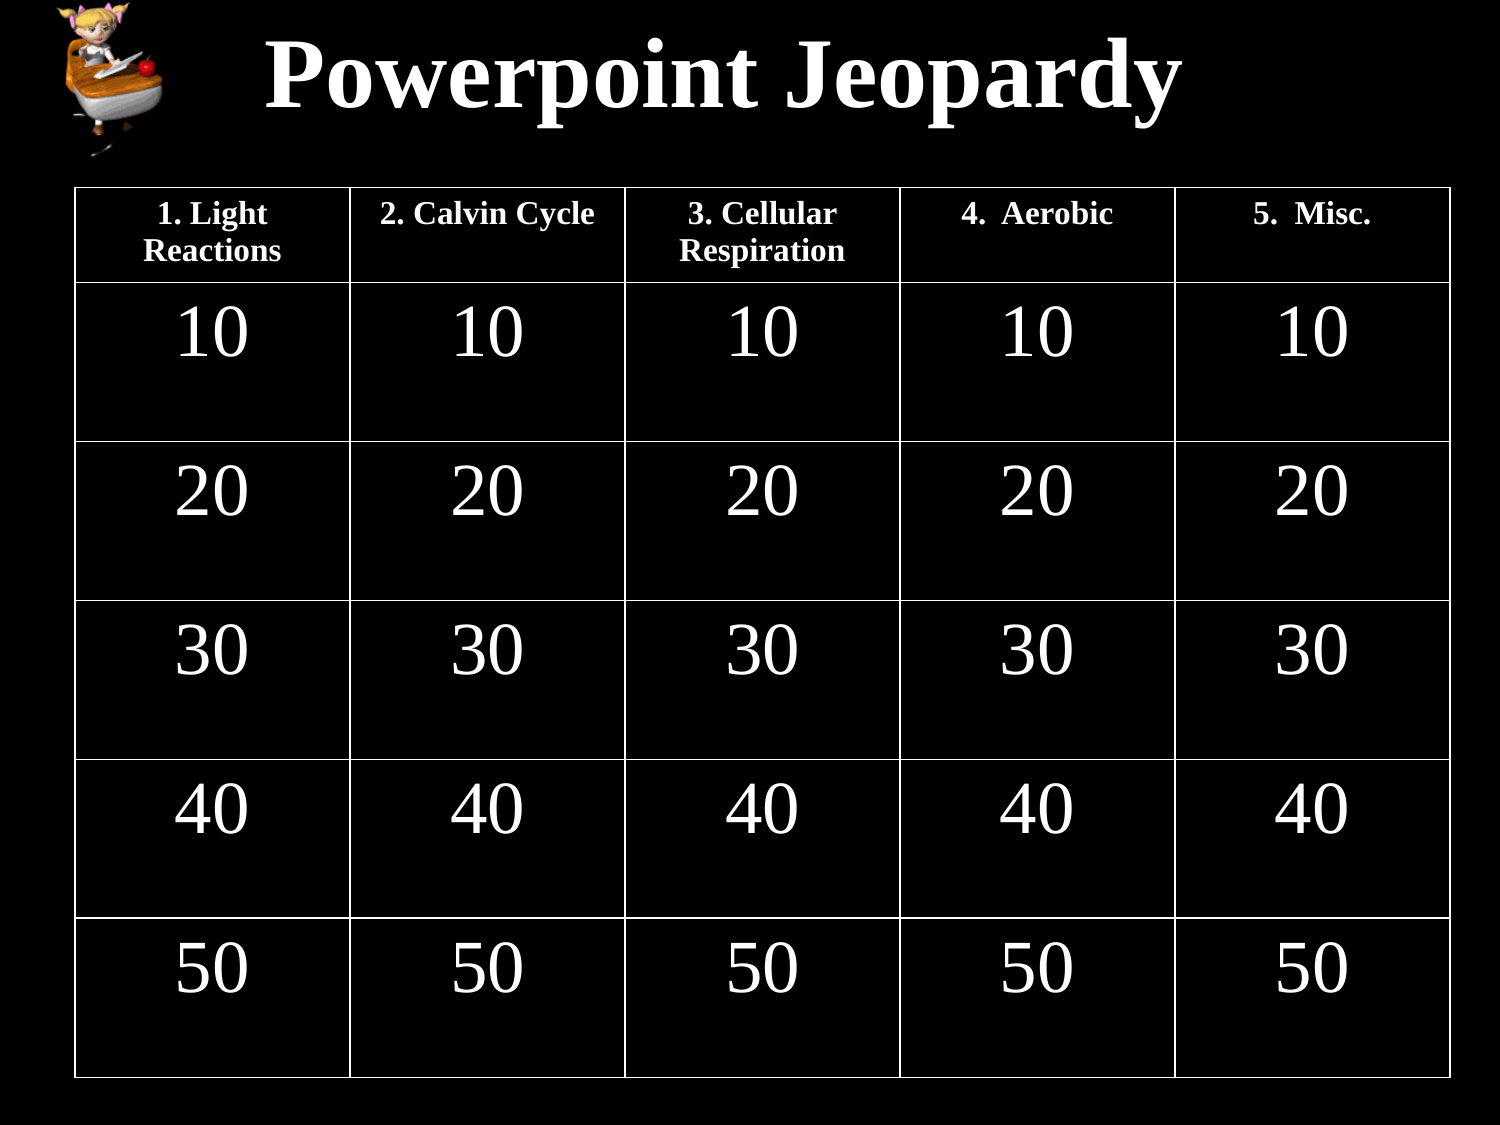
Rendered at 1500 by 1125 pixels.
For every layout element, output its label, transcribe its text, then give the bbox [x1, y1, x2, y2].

table_cell 20 [1176, 442, 1449, 600]
table_cell 10 [626, 283, 899, 441]
table_cell 50 [1176, 919, 1449, 1077]
table_cell 20 [351, 442, 624, 600]
table_cell 40 [901, 760, 1174, 917]
table_header 4. Aerobic [901, 188, 1174, 282]
table_cell 30 [351, 601, 624, 759]
table_cell 50 [76, 919, 349, 1077]
table_header 1. Light Reactions [76, 188, 349, 282]
table_cell 20 [626, 442, 899, 600]
table_cell 30 [1176, 601, 1449, 759]
table_cell 50 [901, 919, 1174, 1077]
table_cell 10 [901, 283, 1174, 441]
table_cell 40 [626, 760, 899, 917]
table_cell 40 [1176, 760, 1449, 917]
table_cell 20 [76, 442, 349, 600]
table_cell 40 [76, 760, 349, 917]
table_header 5. Misc. [1176, 188, 1449, 282]
text_box Powerpoint Jeopardy [249, 0, 1225, 135]
picture [49, 0, 207, 188]
table_cell 50 [626, 919, 899, 1077]
table_header 3. Cellular Respiration [626, 188, 899, 282]
table_cell 30 [76, 601, 349, 759]
table_cell 10 [351, 283, 624, 441]
table_cell 30 [626, 601, 899, 759]
table_cell 20 [901, 442, 1174, 600]
table_header 2. Calvin Cycle [351, 188, 624, 282]
table_cell 40 [351, 760, 624, 917]
table_cell 10 [1176, 283, 1449, 441]
table_cell 50 [351, 919, 624, 1077]
table_cell 10 [76, 283, 349, 441]
table_cell 30 [901, 601, 1174, 759]
